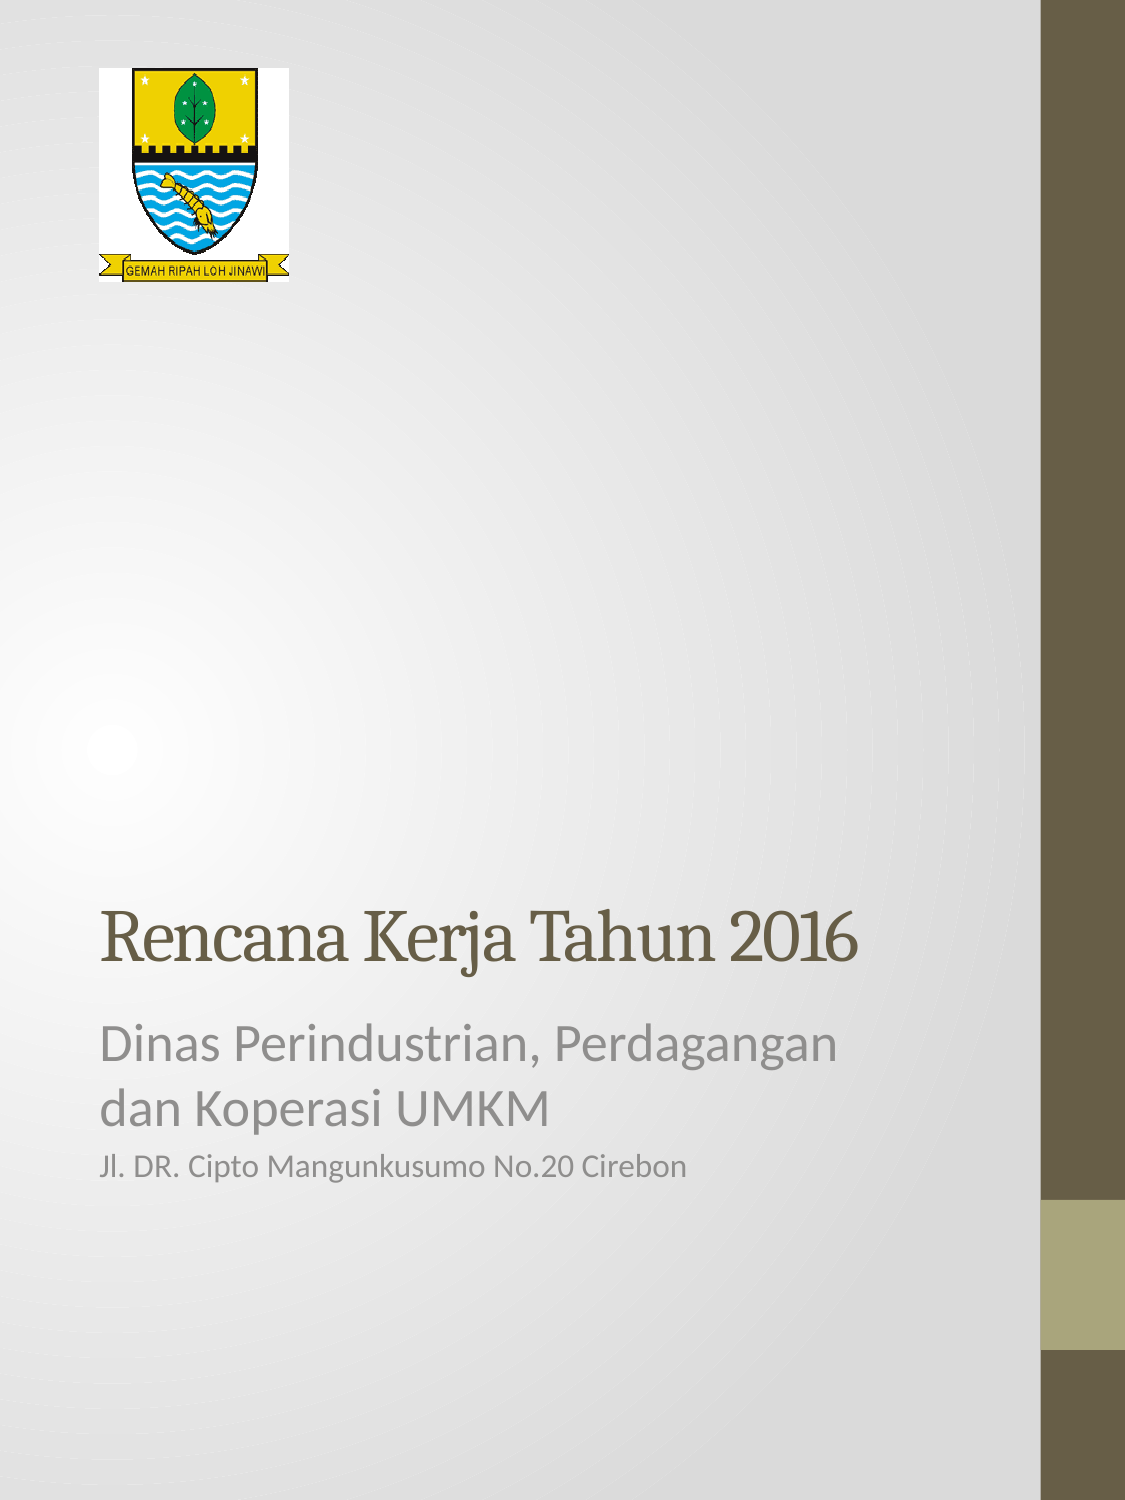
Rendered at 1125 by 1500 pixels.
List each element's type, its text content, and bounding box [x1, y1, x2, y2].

title Rencana Kerja Tahun 2016 [84, 416, 1013, 984]
picture [99, 68, 290, 282]
subtitle Dinas Perindustrian, Perdagangan dan Koperasi UMKM Jl. DR. Cipto Mangunkusumo No.20 Cirebon [84, 999, 880, 1234]
